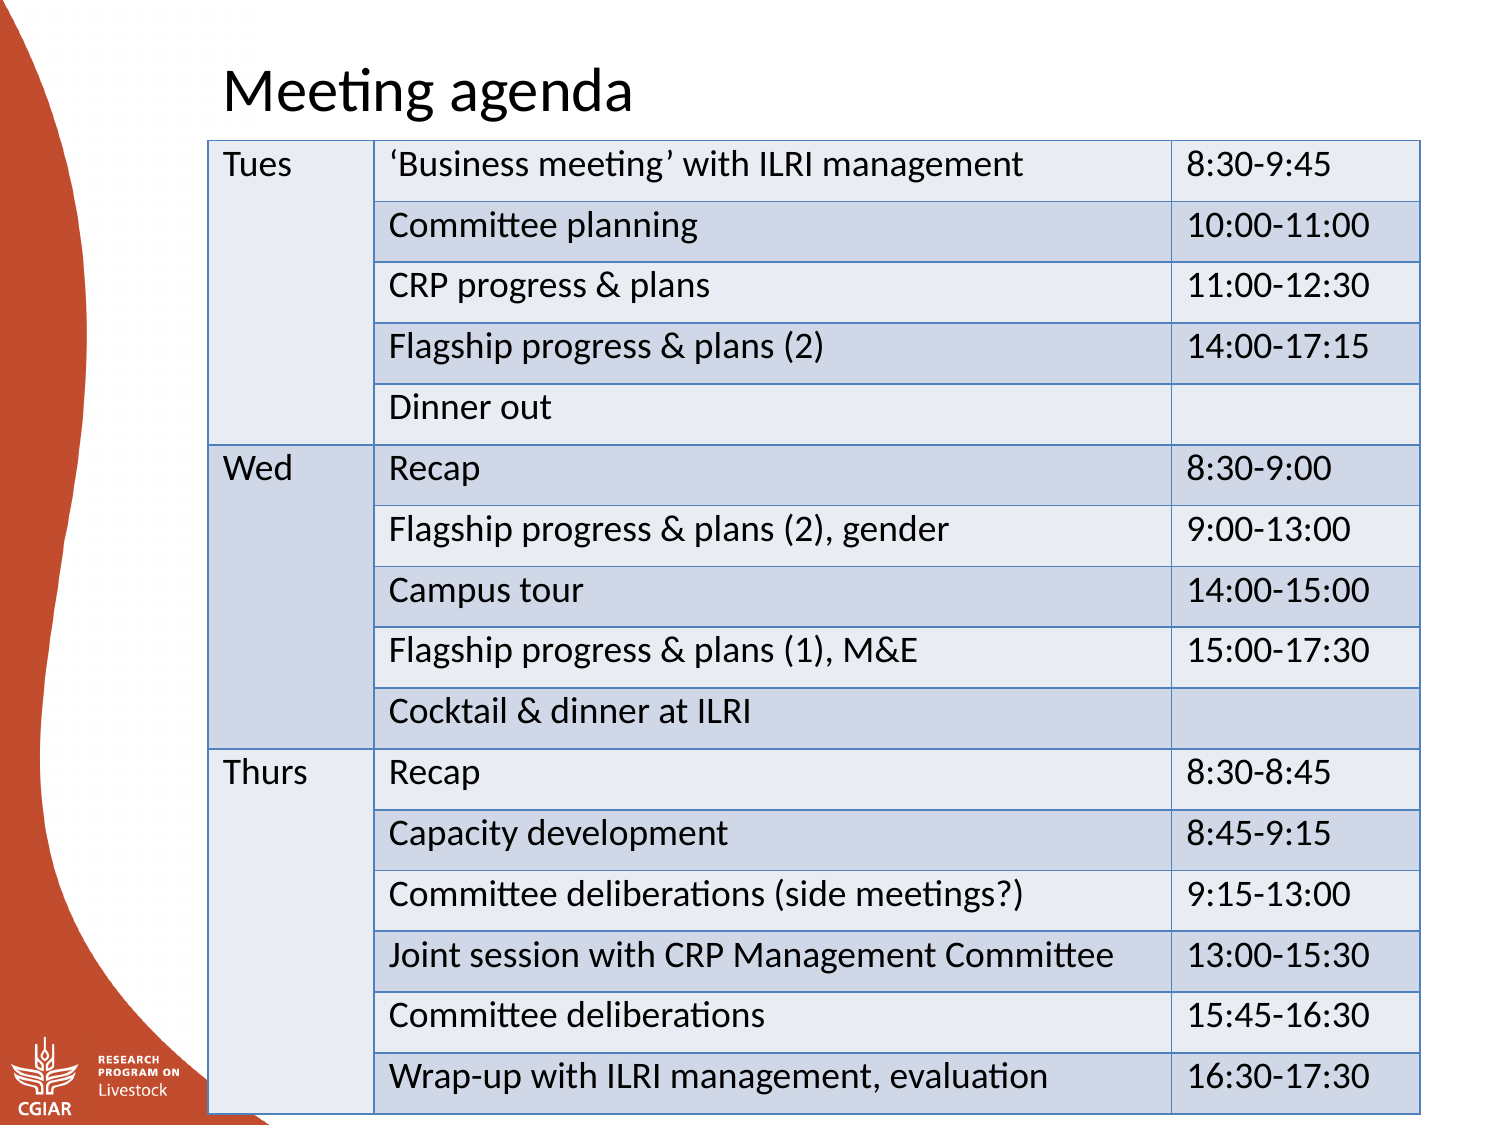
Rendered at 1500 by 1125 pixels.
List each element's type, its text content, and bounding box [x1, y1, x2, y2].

table_header Tues [209, 141, 373, 444]
table_cell Dinner out [375, 385, 1171, 444]
table_cell Joint session with CRP Management Committee [375, 932, 1171, 991]
table_cell CRP progress & plans [375, 263, 1171, 322]
table_cell Recap [375, 750, 1171, 809]
list Meeting agenda [207, 41, 1393, 140]
table_cell Capacity development [375, 811, 1171, 870]
table_cell Thurs [209, 750, 373, 1113]
table_cell 8:45-9:15 [1172, 811, 1419, 870]
table_cell Committee deliberations [375, 993, 1171, 1052]
table_cell Flagship progress & plans (1), M&E [375, 628, 1171, 687]
table_cell 8:30-9:00 [1172, 446, 1419, 505]
table_header 8:30-9:45 [1172, 141, 1419, 201]
table_cell Wed [209, 446, 373, 748]
table_cell Committee deliberations (side meetings?) [375, 871, 1171, 930]
table_cell Wrap-up with ILRI management, evaluation [375, 1054, 1171, 1113]
table_cell 9:00-13:00 [1172, 506, 1419, 566]
table_cell 10:00-11:00 [1172, 202, 1419, 261]
table_cell Campus tour [375, 567, 1171, 626]
table_cell 16:30-17:30 [1172, 1054, 1419, 1113]
table_header ‘Business meeting’ with ILRI management [375, 141, 1171, 201]
table_cell 15:00-17:30 [1172, 628, 1419, 687]
table_cell [1172, 689, 1419, 748]
table_cell [1172, 385, 1419, 444]
table_cell 15:45-16:30 [1172, 993, 1419, 1052]
table_cell Recap [375, 446, 1171, 505]
table_cell 14:00-15:00 [1172, 567, 1419, 626]
table_cell Cocktail & dinner at ILRI [375, 689, 1171, 748]
table_cell 13:00-15:30 [1172, 932, 1419, 991]
table_cell 9:15-13:00 [1172, 871, 1419, 930]
picture [0, 0, 270, 1125]
table_cell Flagship progress & plans (2) [375, 324, 1171, 383]
table_cell Flagship progress & plans (2), gender [375, 506, 1171, 566]
table_cell Committee planning [375, 202, 1171, 261]
table_cell 11:00-12:30 [1172, 263, 1419, 322]
table_cell 8:30-8:45 [1172, 750, 1419, 809]
table_cell 14:00-17:15 [1172, 324, 1419, 383]
